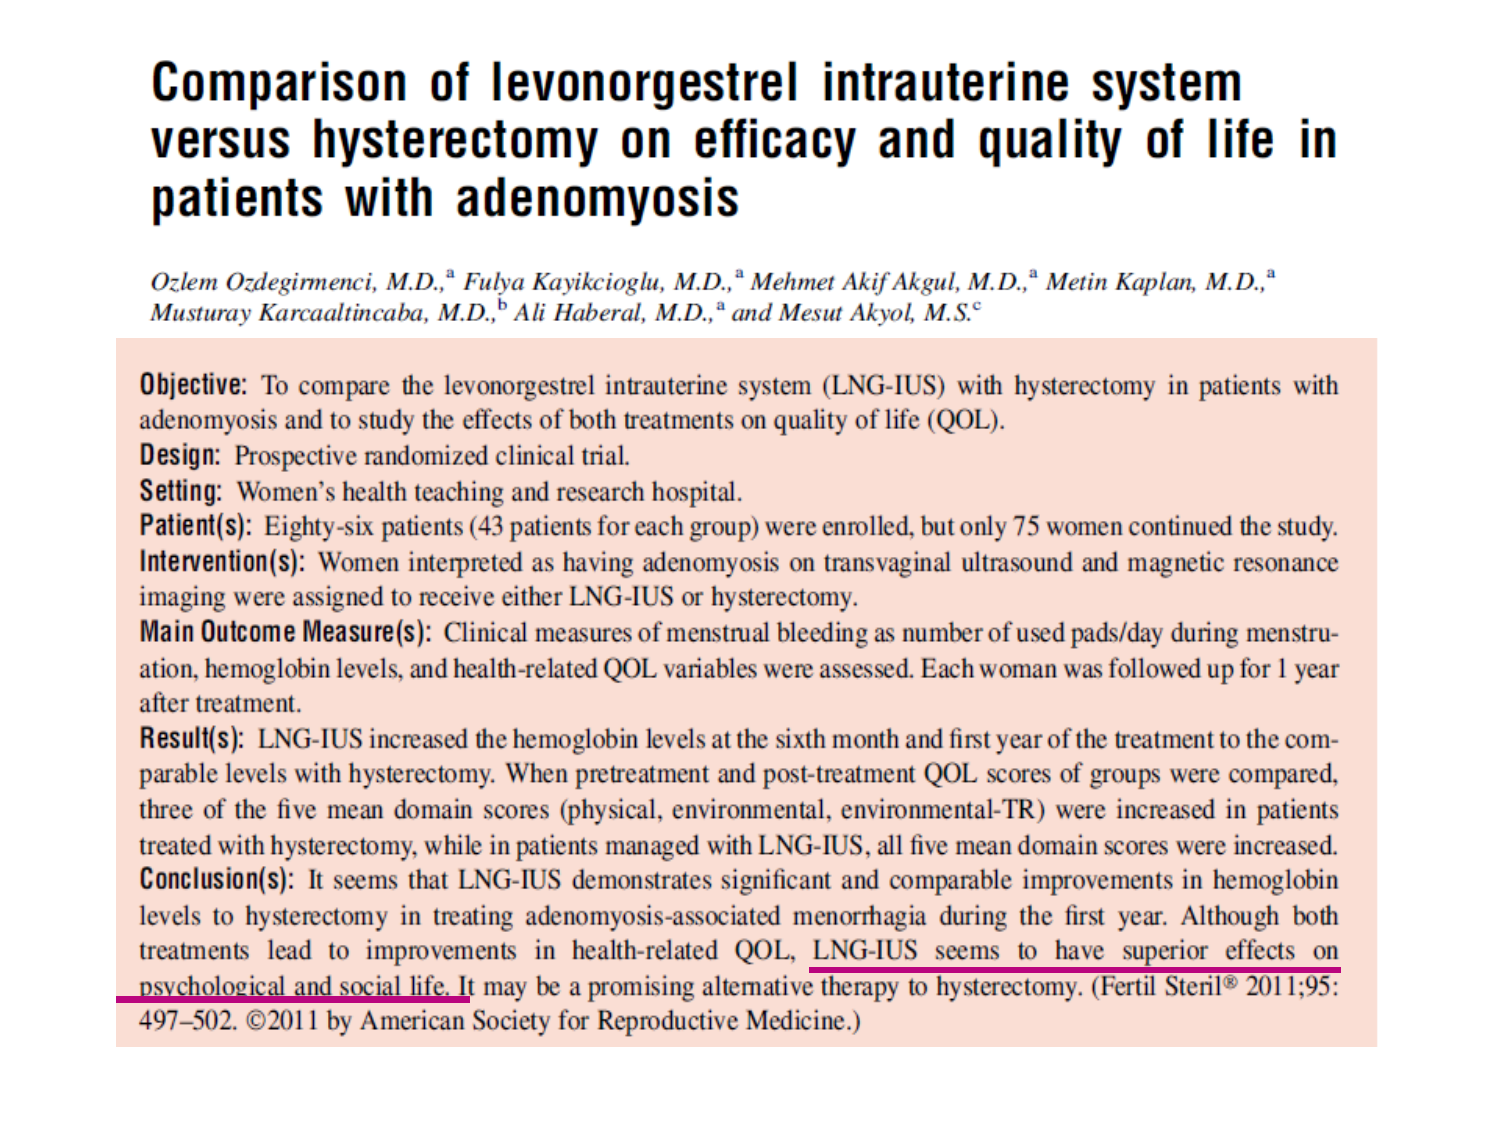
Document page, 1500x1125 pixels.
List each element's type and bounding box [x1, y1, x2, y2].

picture [85, 0, 1410, 1048]
